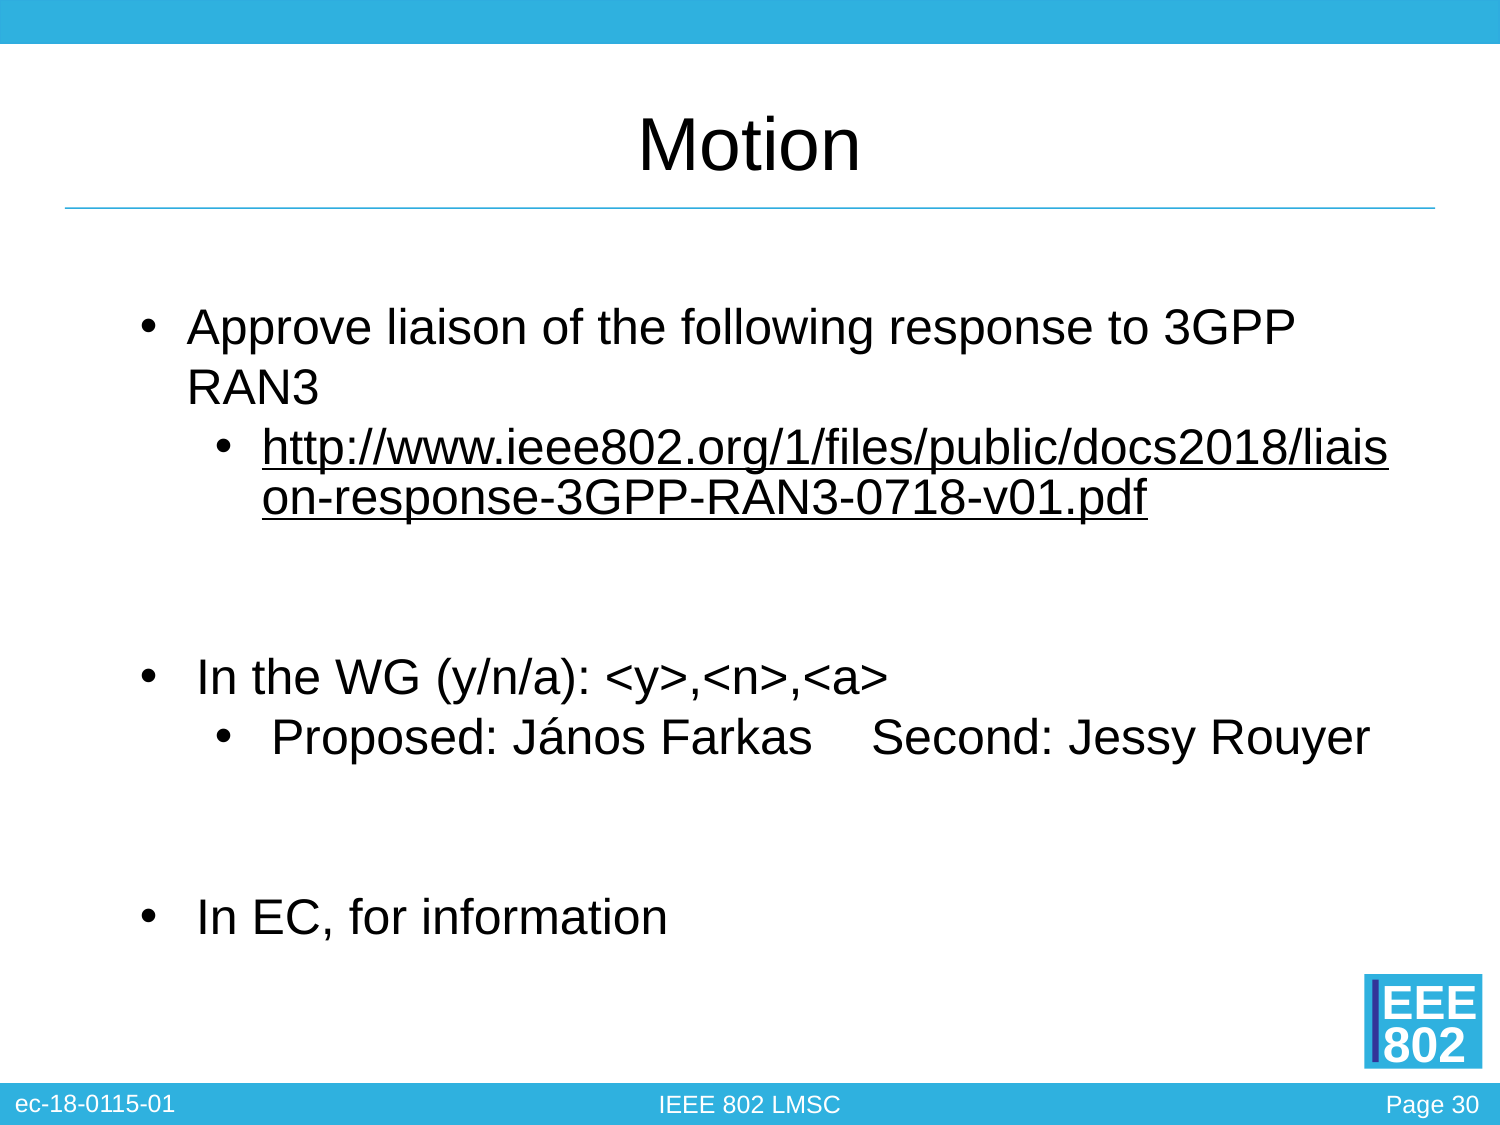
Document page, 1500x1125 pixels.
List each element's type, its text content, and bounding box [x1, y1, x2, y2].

text_box Approve liaison of the following response to 3GPP RAN3 http://www.ieee802.org/1/files/public/docs2018/liaison-response-3GPP-RAN3-0718-v01.pdf In the WG (y/n/a): <y>,<n>,<a> Proposed: János Farkas Second: Jessy Rouyer In EC, for information [125, 287, 1425, 903]
title Motion [75, 75, 1425, 205]
